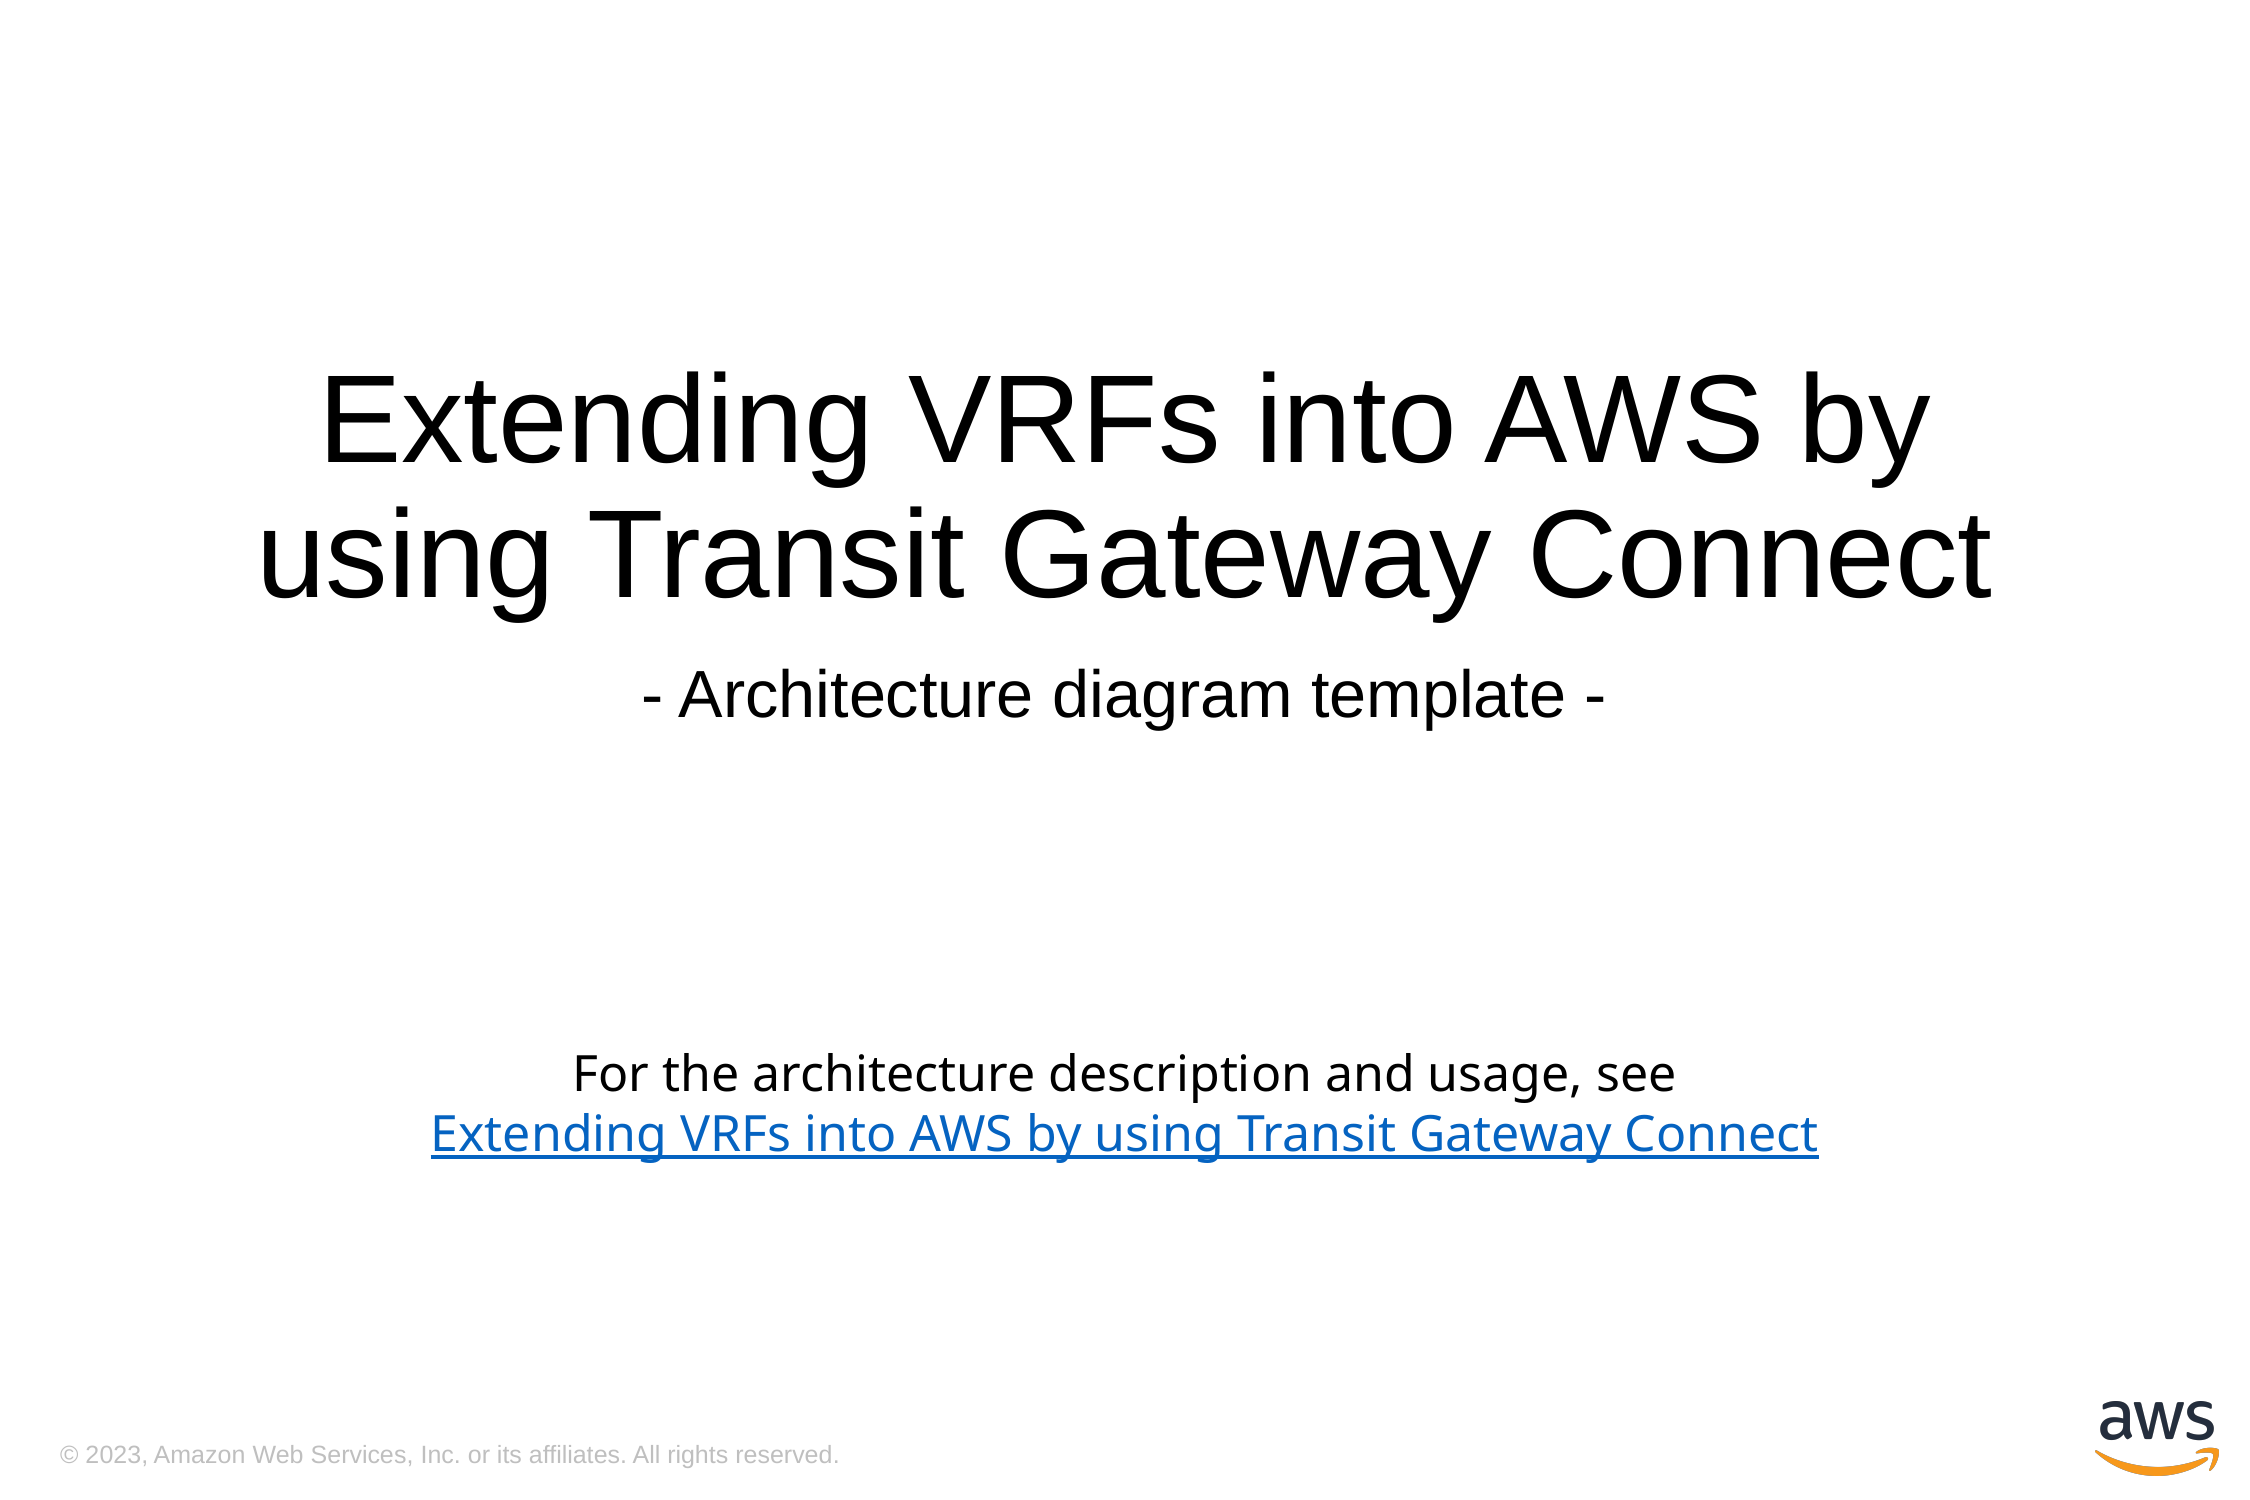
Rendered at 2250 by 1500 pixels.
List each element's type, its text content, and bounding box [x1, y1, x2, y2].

text_box For the architecture description and usage, see Extending VRFs into AWS by using Transit Gateway Connect [249, 1033, 2001, 1177]
title Extending VRFs into AWS by using Transit Gateway Connect [168, 110, 2082, 633]
picture [2095, 1401, 2219, 1476]
footer © 2023, Amazon Web Services, Inc. or its affiliates. All rights reserved. [45, 1395, 1505, 1476]
subtitle - Architecture diagram template - [281, 652, 1969, 1015]
